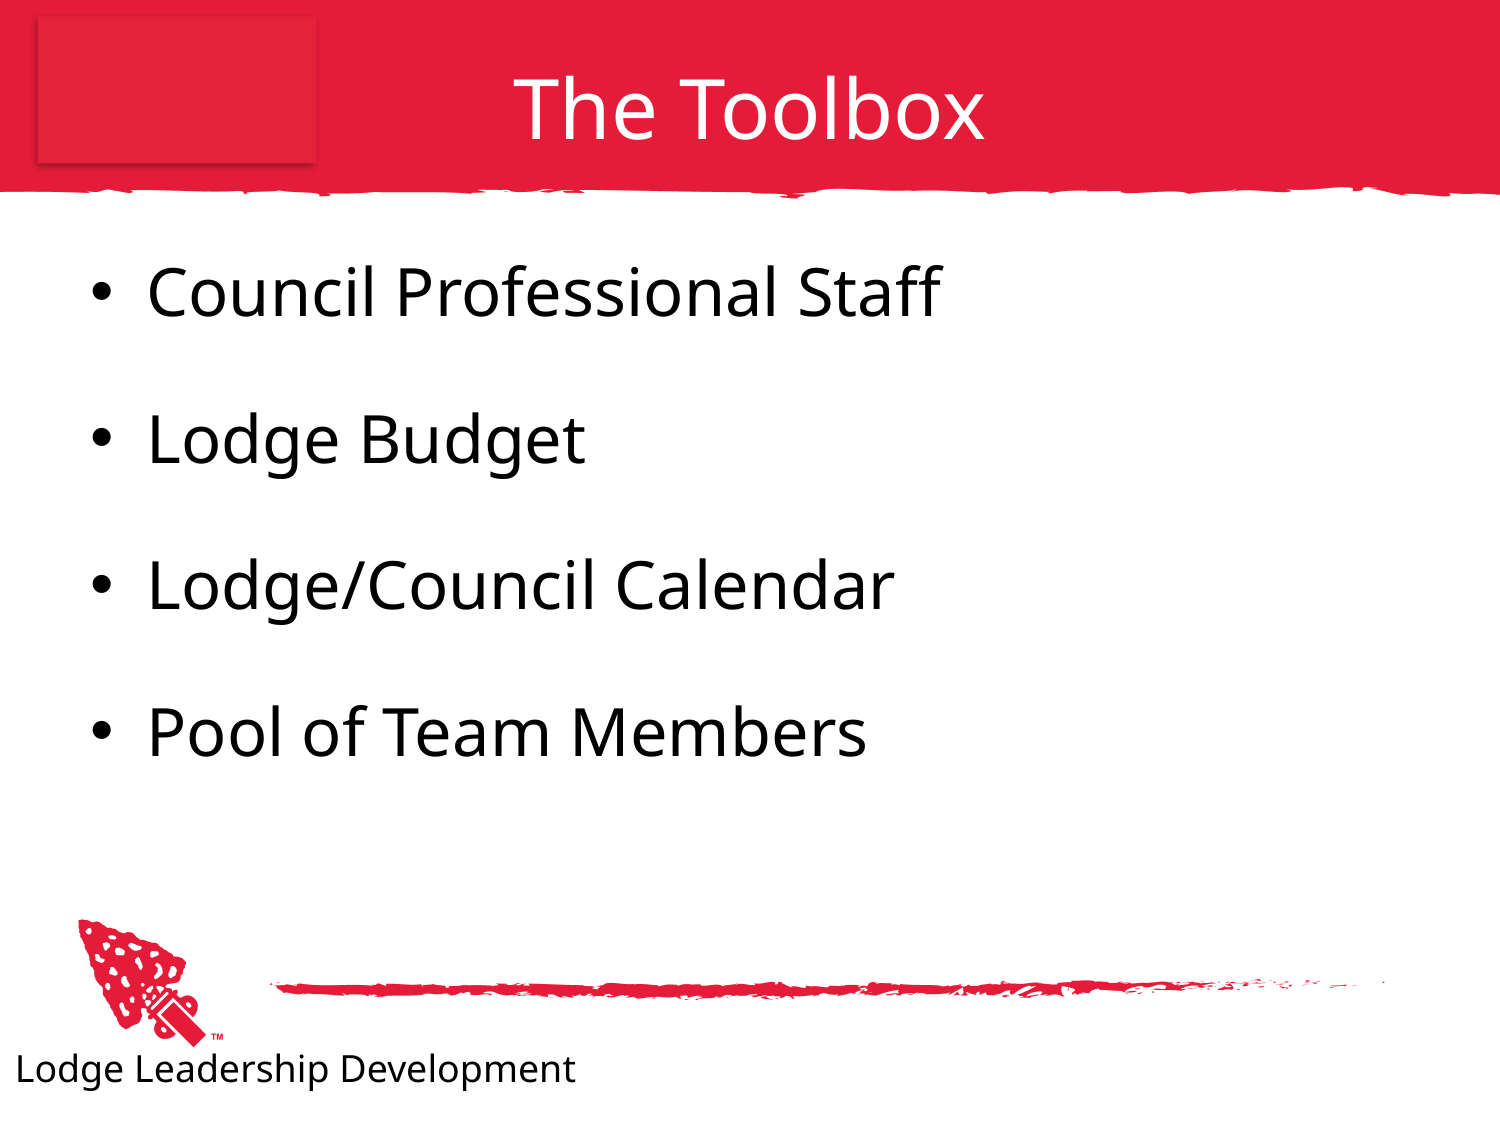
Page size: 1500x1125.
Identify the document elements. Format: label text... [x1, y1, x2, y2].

picture [0, 0, 1500, 1037]
title The Toolbox [75, 45, 1425, 168]
text_box Lodge Leadership Development [0, 1037, 1500, 1125]
list Council Professional Staff Lodge Budget Lodge/Council Calendar Pool of Team Members [75, 242, 1425, 963]
